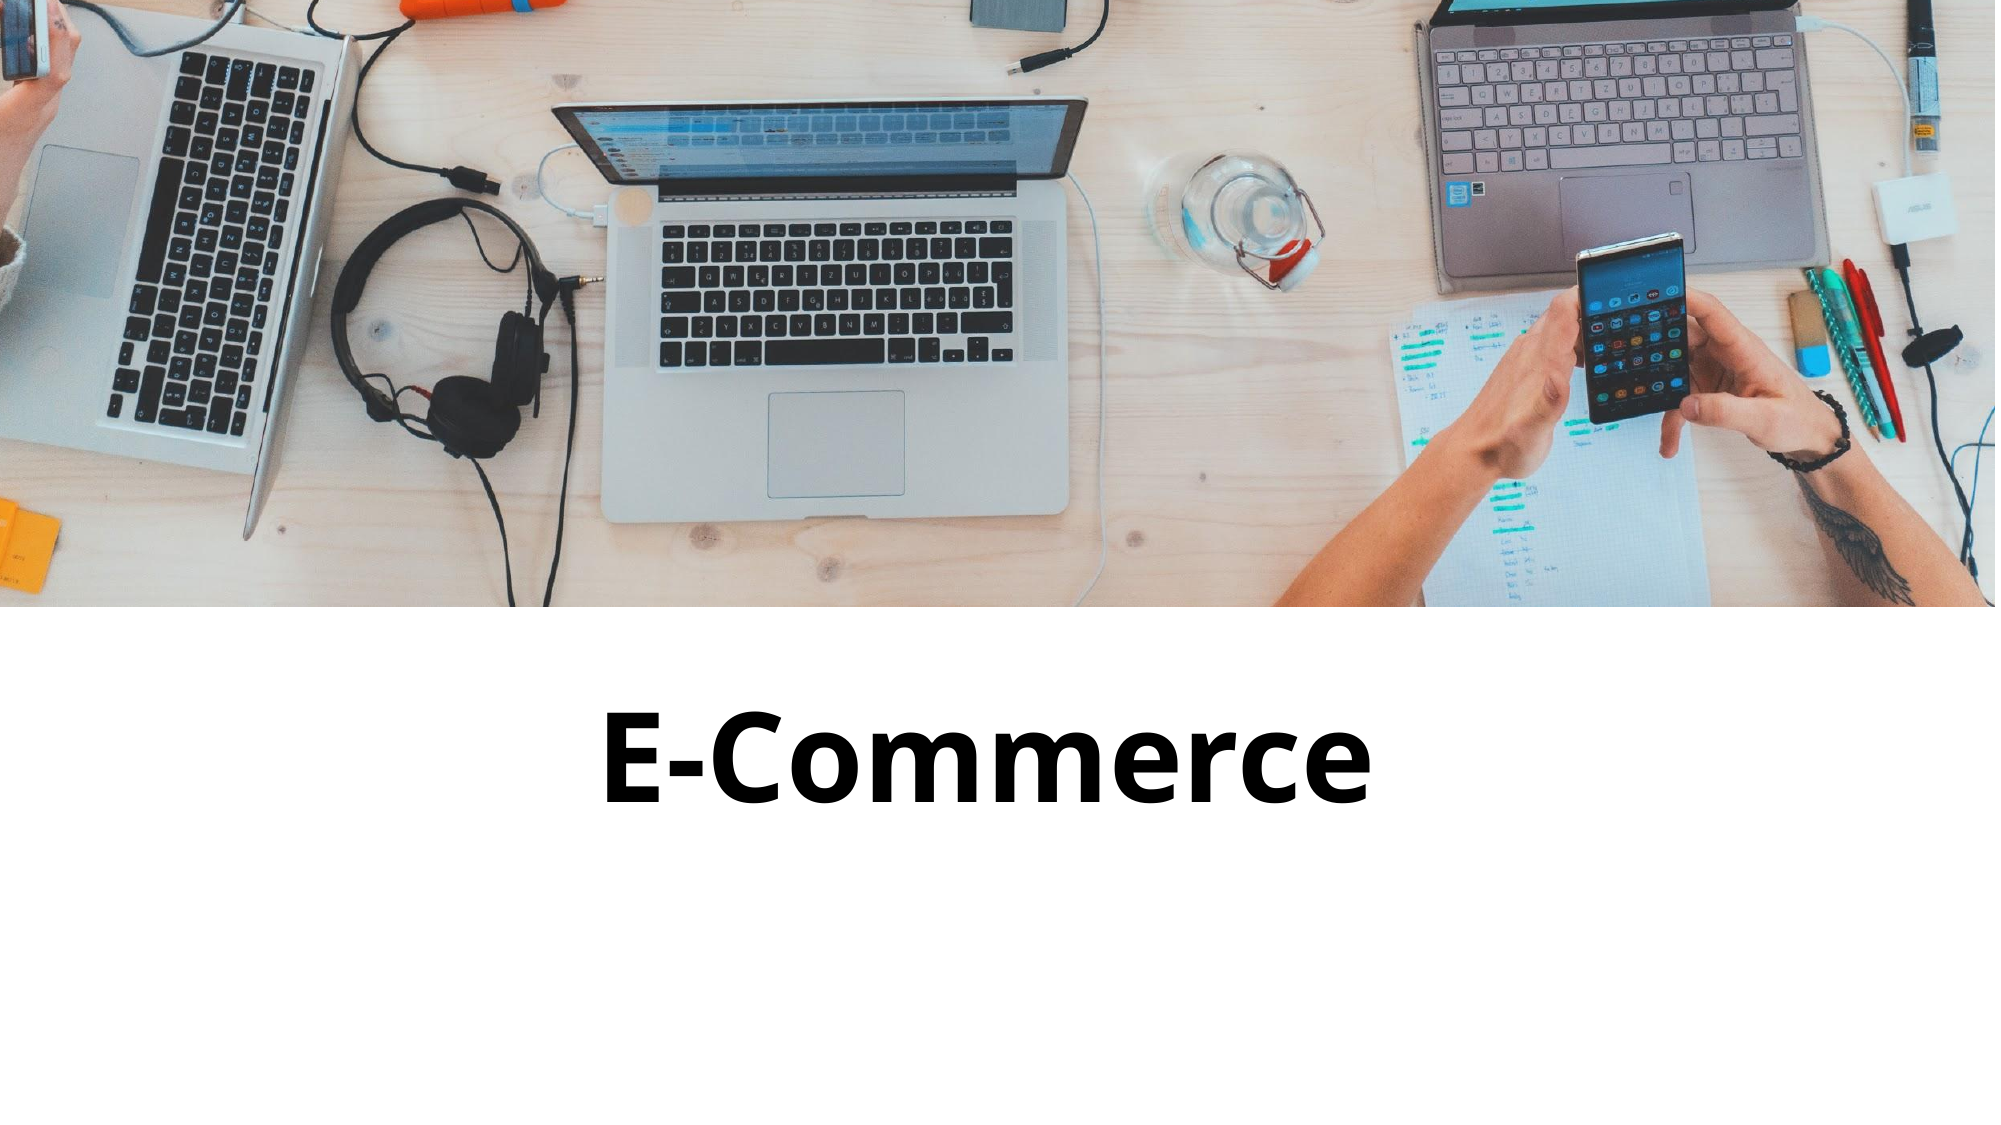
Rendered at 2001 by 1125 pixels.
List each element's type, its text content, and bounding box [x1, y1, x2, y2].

title E-Commerce [516, 607, 1456, 968]
picture [0, 0, 1995, 607]
